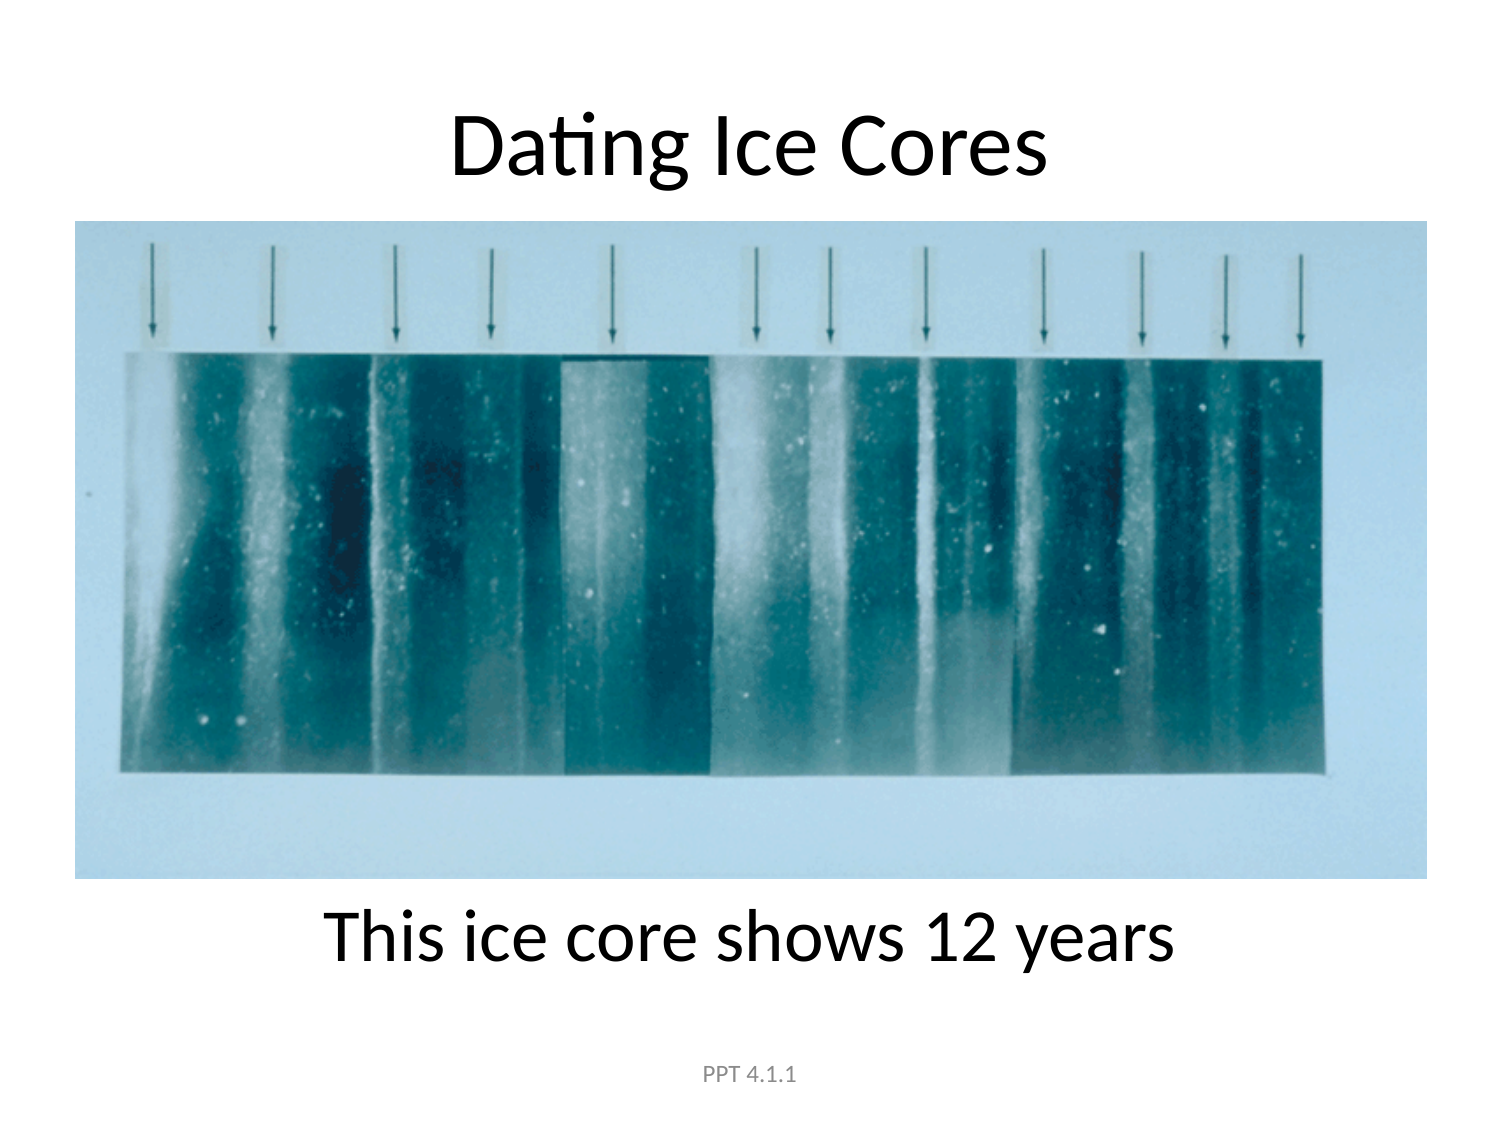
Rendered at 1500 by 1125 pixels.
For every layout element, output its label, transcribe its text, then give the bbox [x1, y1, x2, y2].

footer PPT 4.1.1 [512, 1042, 988, 1103]
title Dating Ice Cores [75, 45, 1425, 220]
text_box This ice core shows 12 years [74, 886, 1425, 984]
picture [74, 221, 1428, 880]
